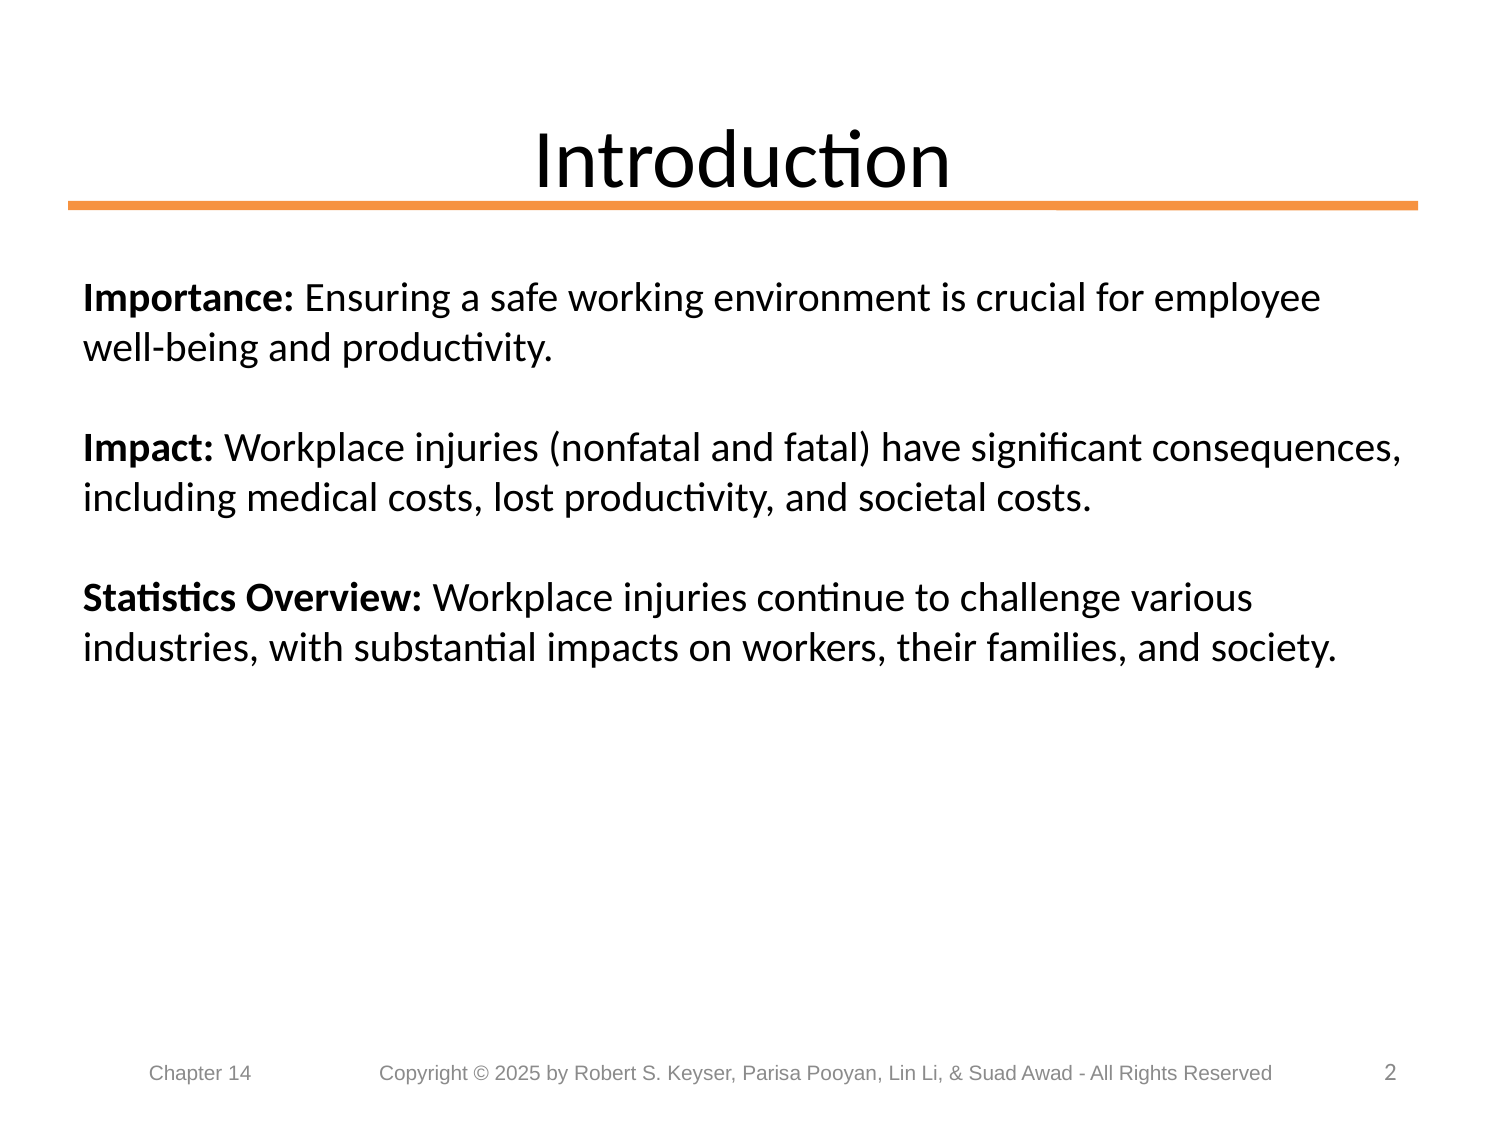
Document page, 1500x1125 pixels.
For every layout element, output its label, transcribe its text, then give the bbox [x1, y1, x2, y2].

text_box 2 [1377, 1054, 1419, 1086]
title Introduction [68, 81, 1419, 205]
text_box Chapter 14 Copyright © 2025 by Robert S. Keyser, Parisa Pooyan, Lin Li, & Suad Awad - All Rights Reserved [87, 1059, 1334, 1085]
text_box Importance: Ensuring a safe working environment is crucial for employee well-being and productivity. Impact: Workplace injuries (nonfatal and fatal) have significant consequences, including medical costs, lost productivity, and societal costs. Statistics Overview: Workplace injuries continue to challenge various industries, with substantial impacts on workers, their families, and society. [68, 262, 1419, 678]
title Introduction [68, 206, 1419, 262]
